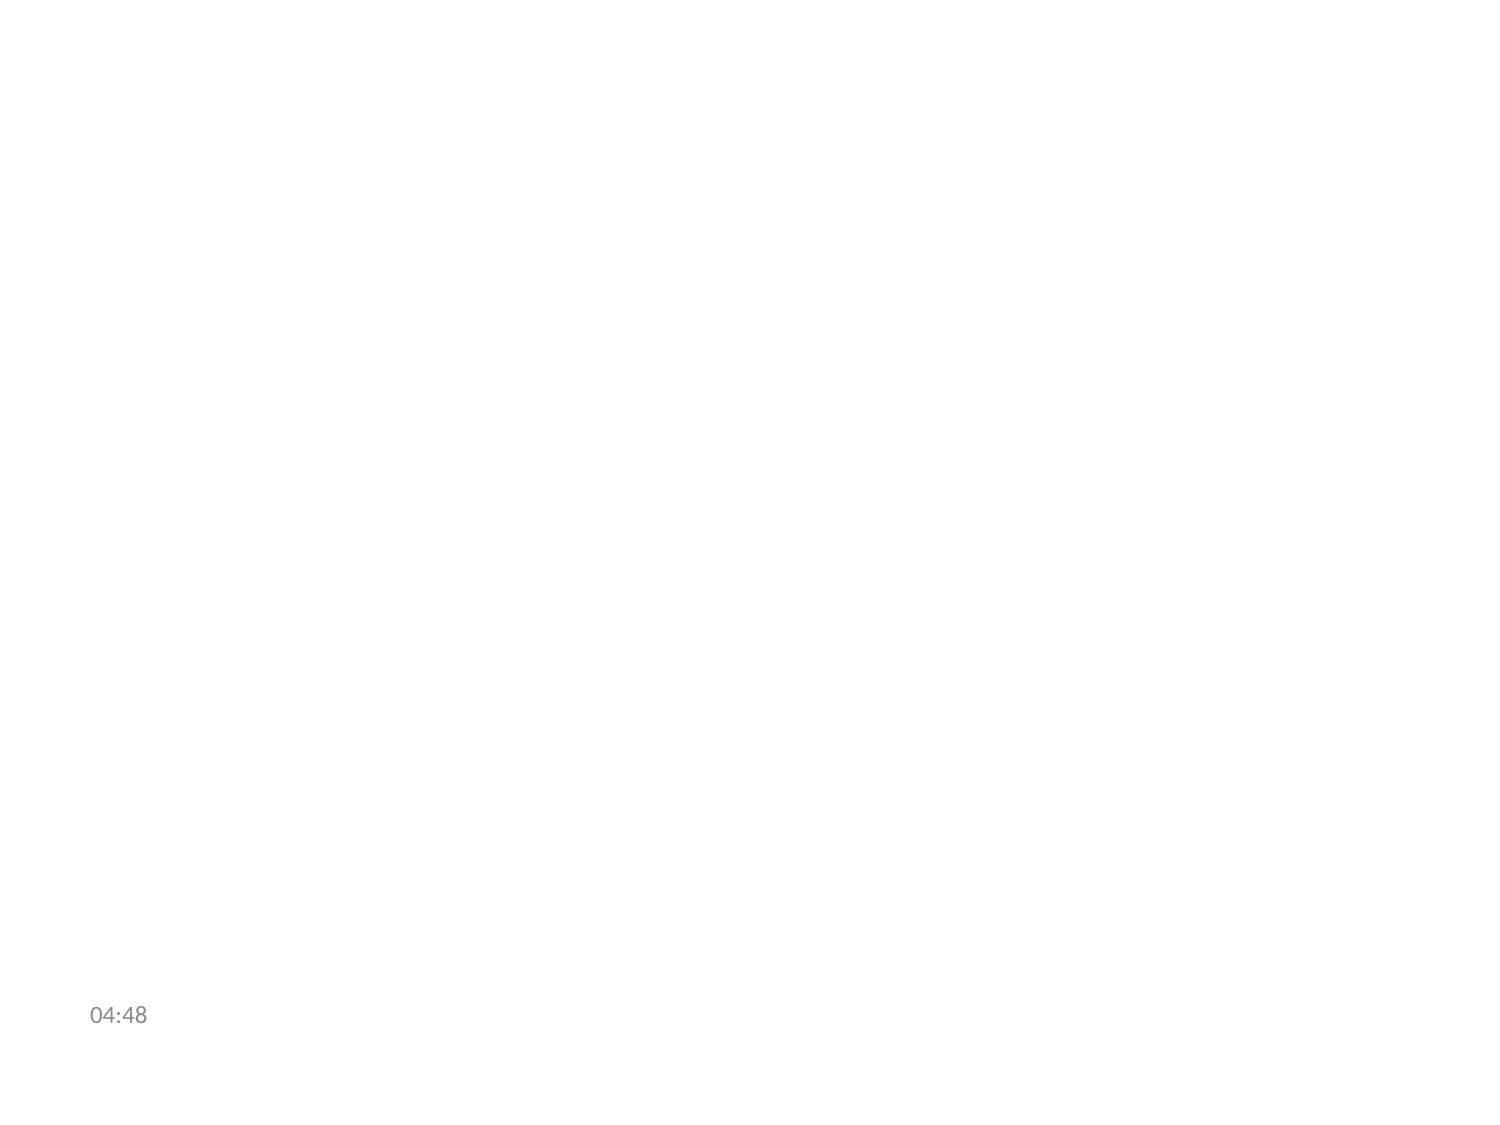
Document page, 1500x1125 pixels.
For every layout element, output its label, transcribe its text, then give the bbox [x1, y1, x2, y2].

text_box 15:35 [75, 983, 425, 1044]
